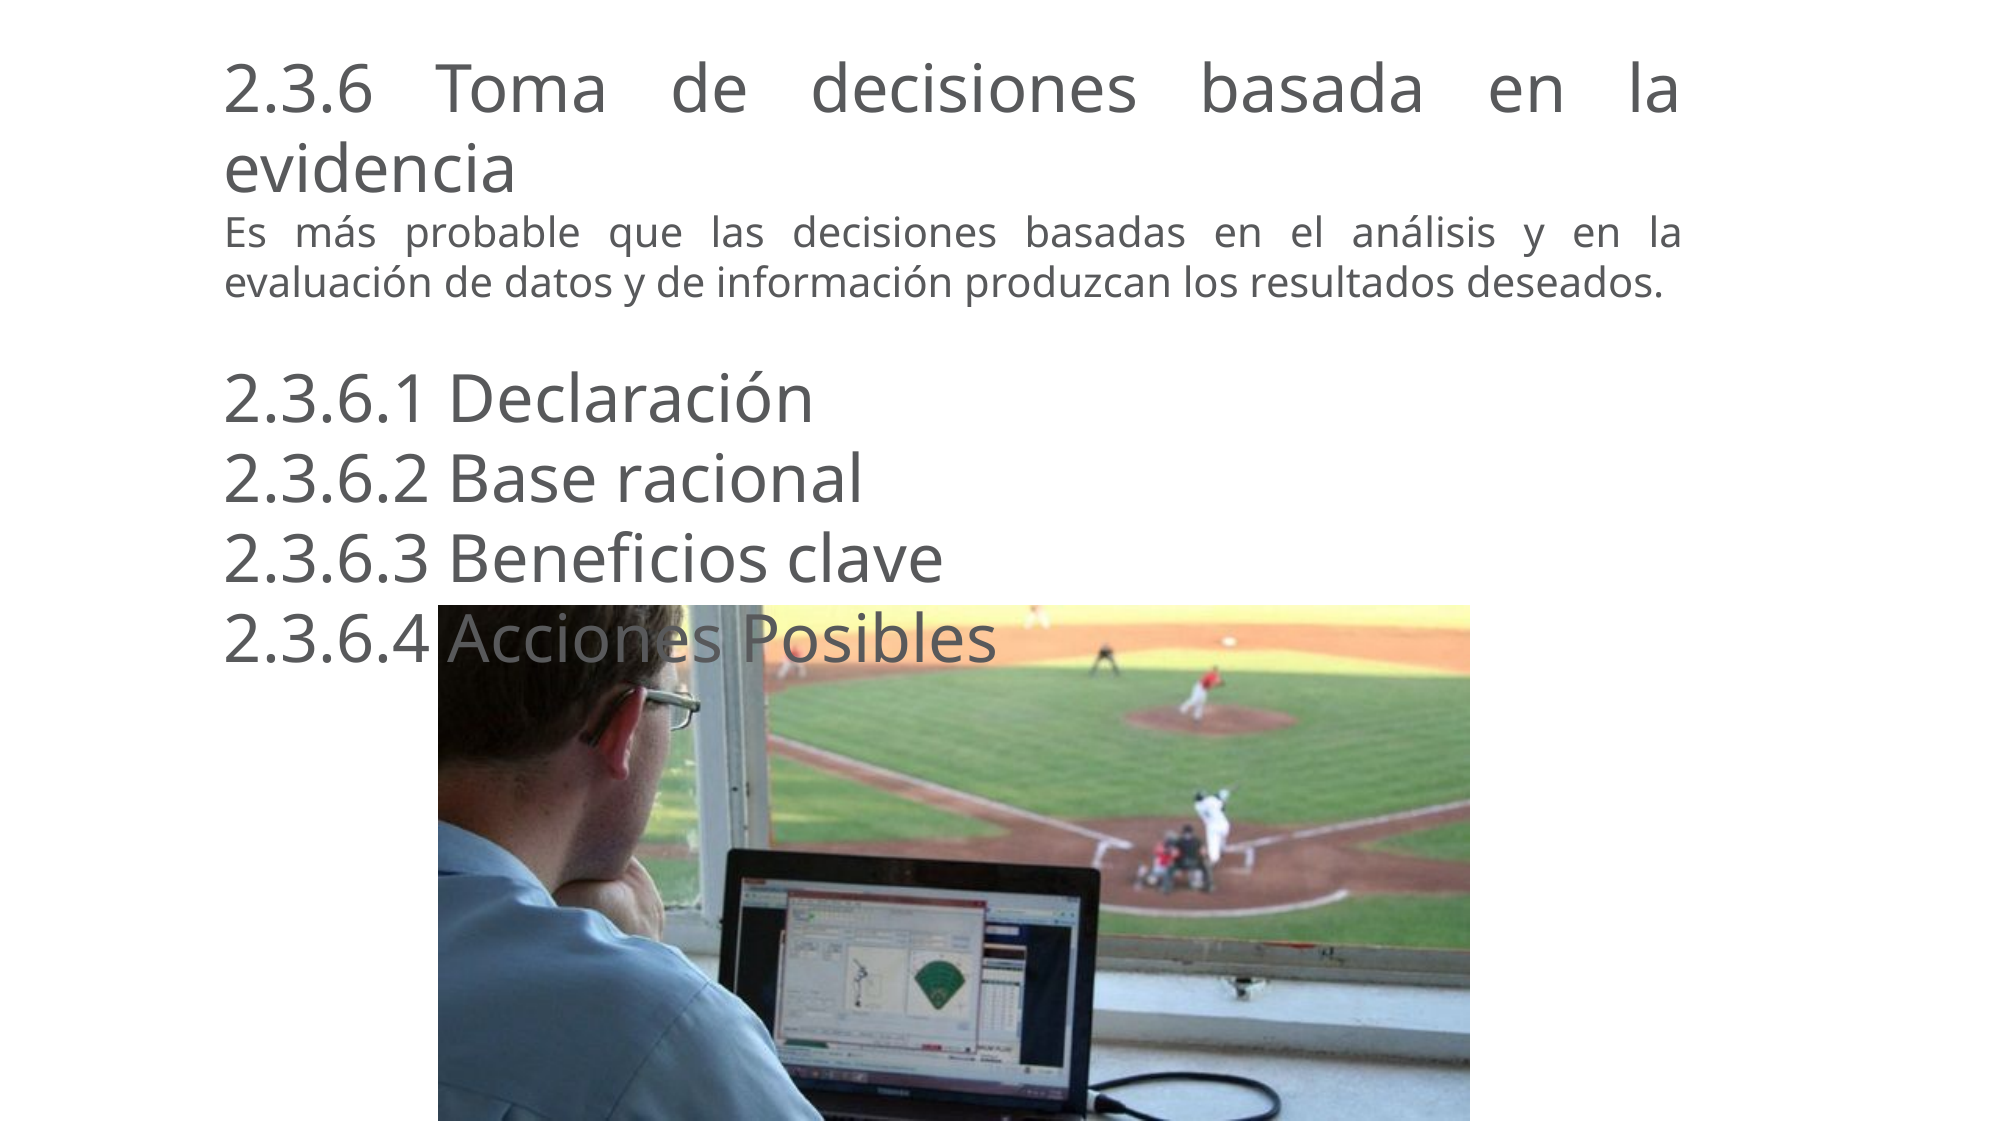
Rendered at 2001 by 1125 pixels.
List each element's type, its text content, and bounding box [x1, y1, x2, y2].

text_box 2.3.6 Toma de decisiones basada en la evidencia Es más probable que las decisiones basadas en el análisis y en la evaluación de datos y de información produzcan los resultados deseados. 2.3.6.1 Declaración 2.3.6.2 Base racional 2.3.6.3 Beneficios clave 2.3.6.4 Acciones Posibles [209, 38, 1699, 684]
picture [438, 605, 1470, 1121]
